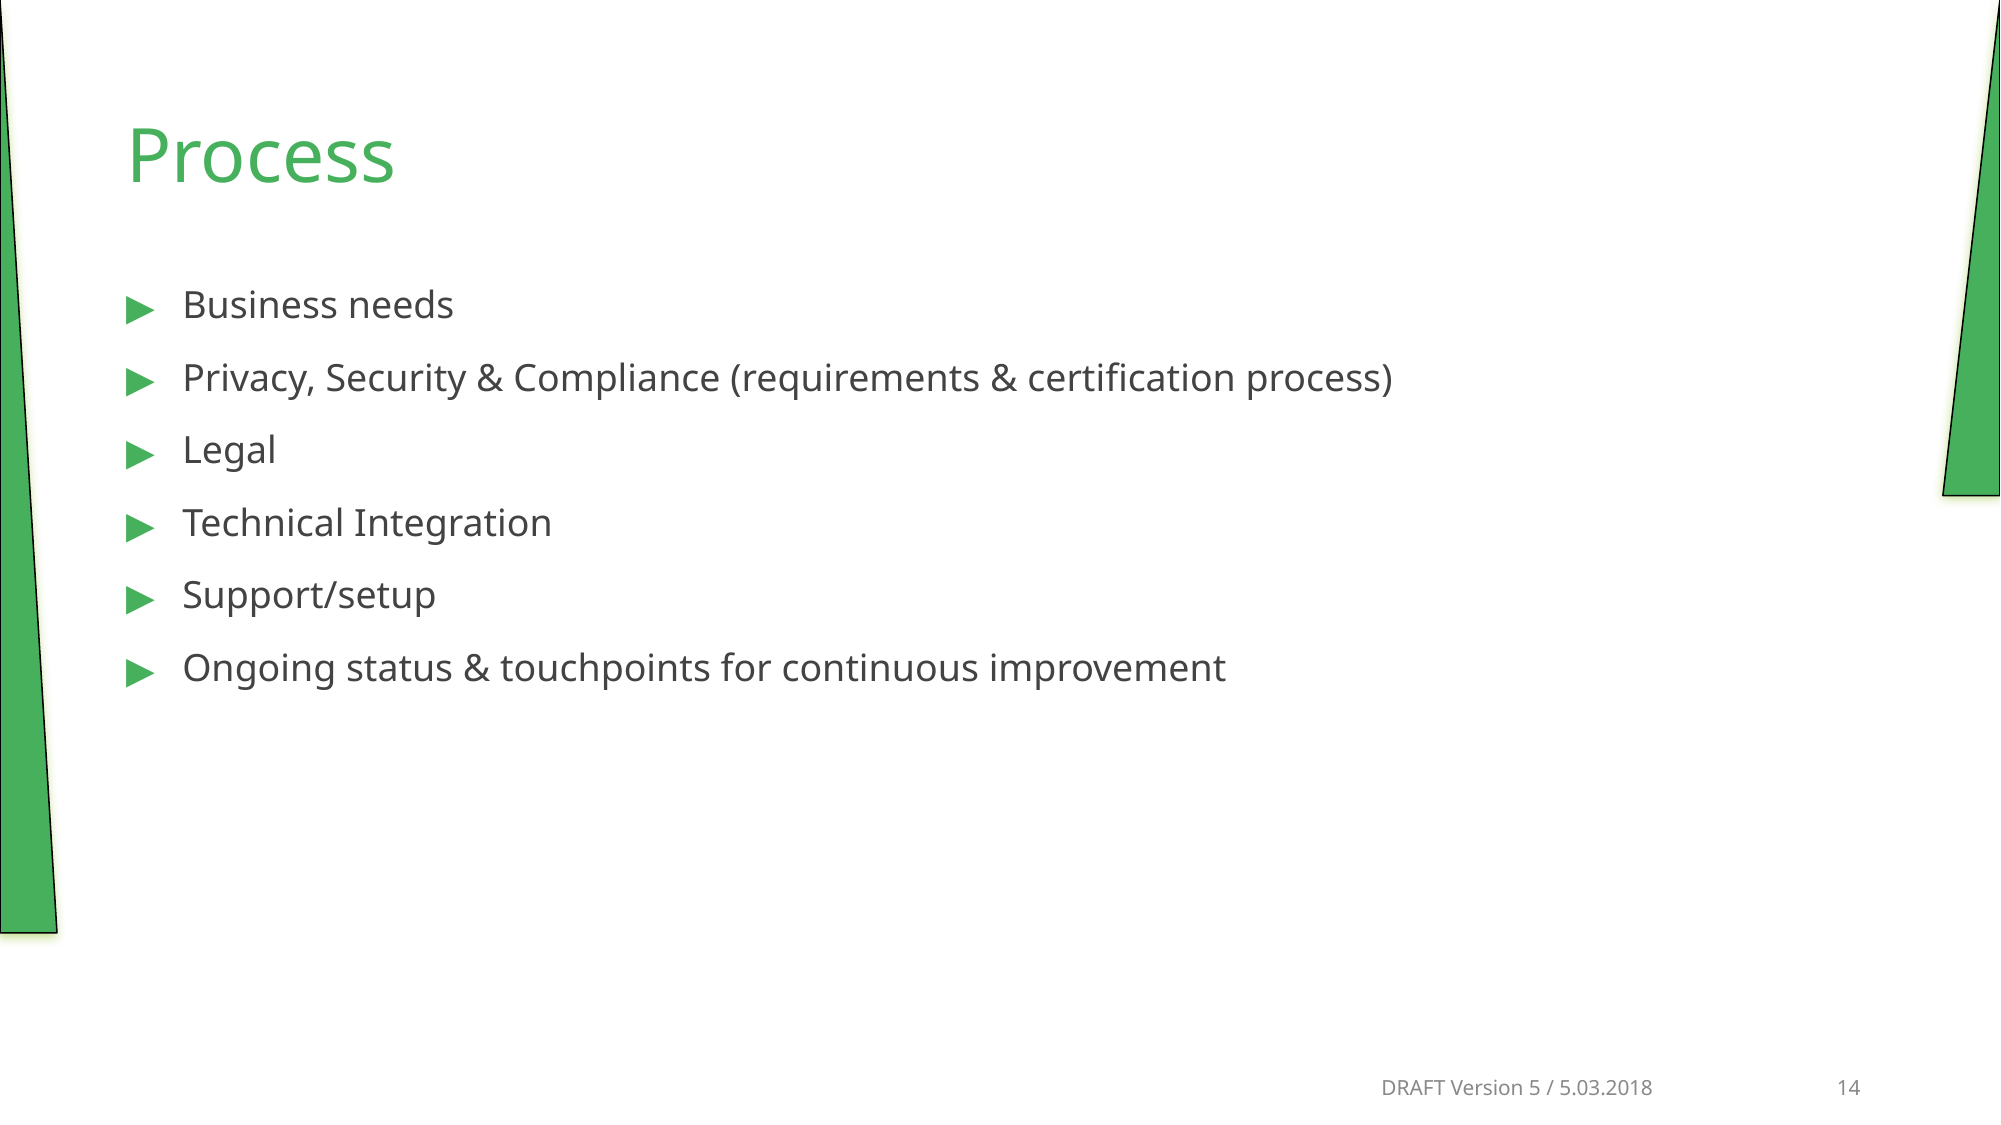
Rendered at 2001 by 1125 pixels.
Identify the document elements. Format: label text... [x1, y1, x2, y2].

title Process [111, 99, 1522, 266]
text_box [0, 0, 57, 933]
list Business needs Privacy, Security & Compliance (requirements & certification process) Legal Technical Integration Support/setup Ongoing status & touchpoints for continuous improvement [111, 266, 1522, 1067]
text_box DRAFT Version 5 / 5.03.2018 14 [0, 1067, 2000, 1108]
text_box [1942, 0, 2000, 496]
